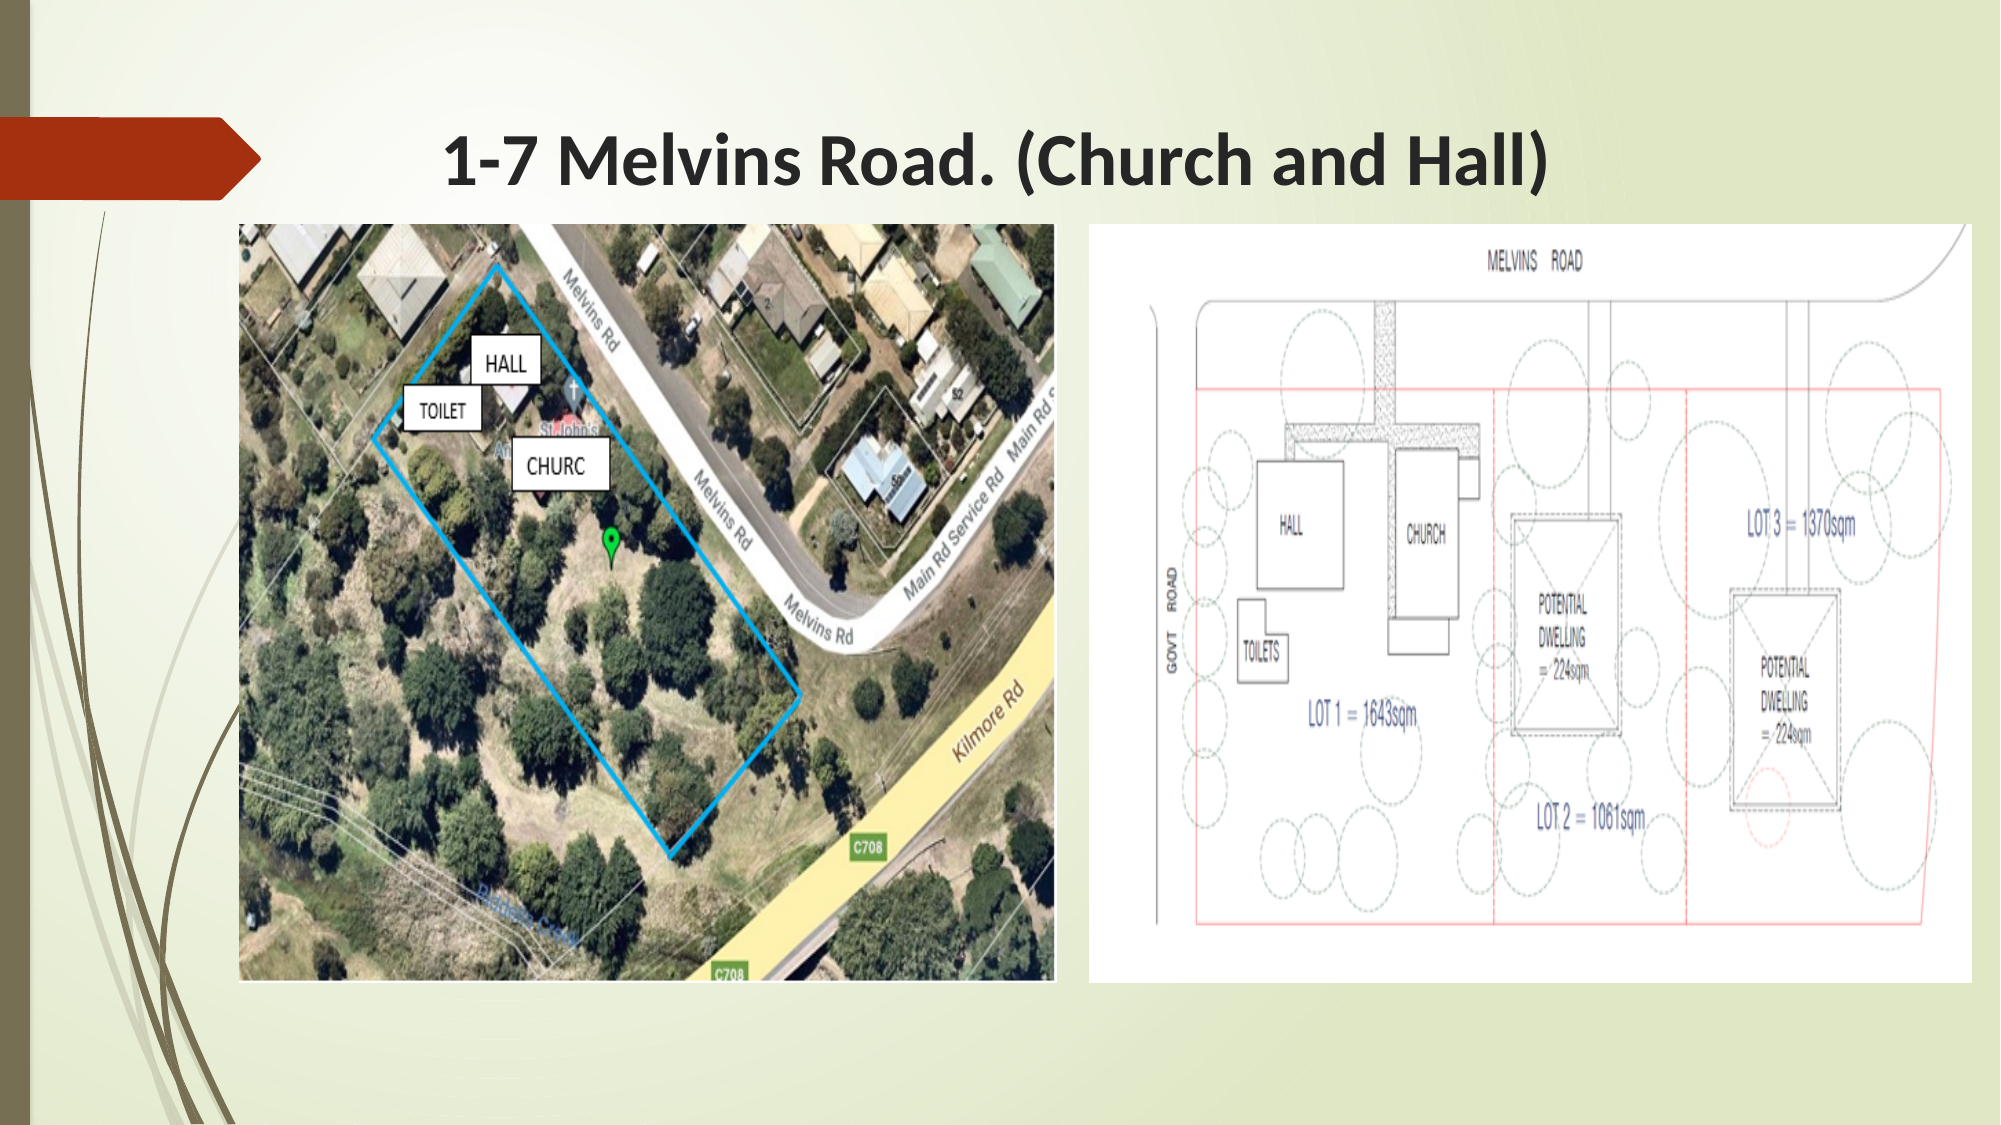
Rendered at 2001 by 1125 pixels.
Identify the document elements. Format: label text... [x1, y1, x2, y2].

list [239, 224, 1057, 983]
picture [1088, 224, 1973, 983]
title 1-7 Melvins Road. (Church and Hall) [425, 102, 1888, 313]
